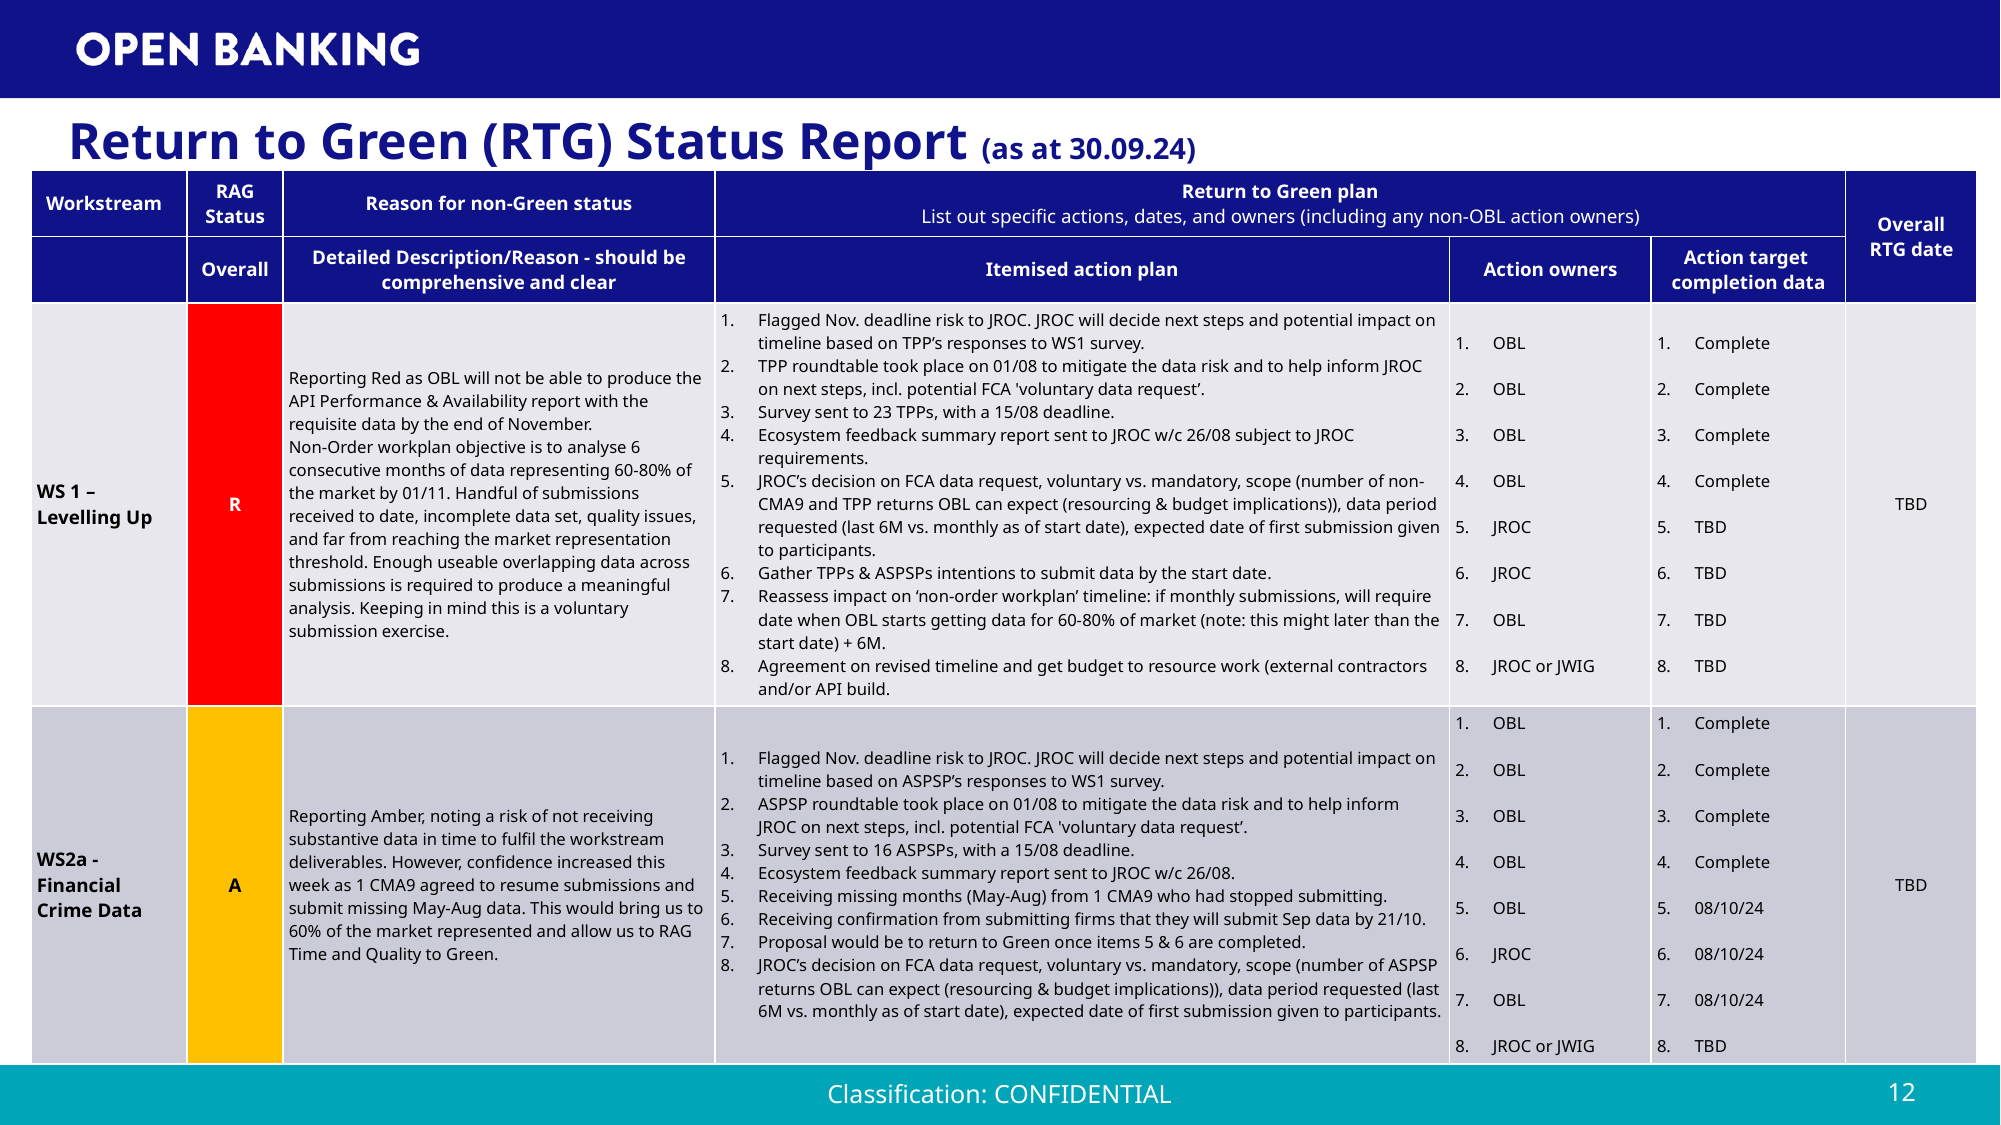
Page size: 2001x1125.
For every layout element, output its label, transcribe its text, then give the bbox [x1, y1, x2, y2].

table_cell R [188, 304, 282, 705]
table_header Return to Green plan List out specific actions, dates, and owners (including any non-OBL action owners) [716, 171, 1845, 236]
table_cell [32, 237, 186, 302]
table_cell WS2a - Financial Crime Data [32, 707, 186, 1063]
picture [43, 0, 452, 99]
table_cell Action owners [1450, 237, 1650, 302]
table_cell A [188, 707, 282, 1063]
table_cell Overall [188, 237, 282, 302]
table_cell Reporting Red as OBL will not be able to produce the API Performance & Availability report with the requisite data by the end of November. Non-Order workplan objective is to analyse 6 consecutive months of data representing 60-80% of the market by 01/11. Handful of submissions received to date, incomplete data set, quality issues, and far from reaching the market representation threshold. Enough useable overlapping data across submissions is required to produce a meaningful analysis. Keeping in mind this is a voluntary submission exercise. [284, 304, 714, 705]
table_cell Flagged Nov. deadline risk to JROC. JROC will decide next steps and potential impact on timeline based on TPP’s responses to WS1 survey. TPP roundtable took place on 01/08 to mitigate the data risk and to help inform JROC on next steps, incl. potential FCA 'voluntary data request’. Survey sent to 23 TPPs, with a 15/08 deadline. Ecosystem feedback summary report sent to JROC w/c 26/08 subject to JROC requirements. JROC’s decision on FCA data request, voluntary vs. mandatory, scope (number of non-CMA9 and TPP returns OBL can expect (resourcing & budget implications)), data period requested (last 6M vs. monthly as of start date), expected date of first submission given to participants. Gather TPPs & ASPSPs intentions to submit data by the start date. Reassess impact on ‘non-order workplan’ timeline: if monthly submissions, will require date when OBL starts getting data for 60-80% of market (note: this might later than the start date) + 6M. Agreement on revised timeline and get budget to resource work (external contractors and/or API build. [716, 304, 1449, 705]
table_cell Detailed Description/Reason - should be comprehensive and clear [284, 237, 714, 302]
footer Classification: CONFIDENTIAL [662, 1064, 1338, 1124]
table_header Workstream [32, 171, 186, 236]
table_cell Complete Complete Complete Complete 08/10/24 08/10/24 08/10/24 TBD [1652, 707, 1845, 1063]
table_cell Itemised action plan [716, 237, 1449, 302]
table_cell Flagged Nov. deadline risk to JROC. JROC will decide next steps and potential impact on timeline based on ASPSP’s responses to WS1 survey. ASPSP roundtable took place on 01/08 to mitigate the data risk and to help inform JROC on next steps, incl. potential FCA 'voluntary data request’. Survey sent to 16 ASPSPs, with a 15/08 deadline. Ecosystem feedback summary report sent to JROC w/c 26/08. Receiving missing months (May-Aug) from 1 CMA9 who had stopped submitting. Receiving confirmation from submitting firms that they will submit Sep data by 21/10. Proposal would be to return to Green once items 5 & 6 are completed. JROC’s decision on FCA data request, voluntary vs. mandatory, scope (number of ASPSP returns OBL can expect (resourcing & budget implications)), data period requested (last 6M vs. monthly as of start date), expected date of first submission given to participants. [716, 707, 1449, 1063]
table_header Overall RTG date [1846, 171, 1976, 302]
table_cell Action target completion data [1652, 237, 1845, 302]
table_cell Reporting Amber, noting a risk of not receiving substantive data in time to fulfil the workstream deliverables. However, confidence increased this week as 1 CMA9 agreed to resume submissions and submit missing May-Aug data. This would bring us to 60% of the market represented and allow us to RAG Time and Quality to Green. [284, 707, 714, 1063]
table_cell Complete Complete Complete Complete TBD TBD TBD TBD [1652, 304, 1845, 705]
table_cell OBL OBL OBL OBL JROC JROC OBL JROC or JWIG [1450, 304, 1650, 705]
table_header RAG Status [188, 171, 282, 236]
table_cell WS 1 – Levelling Up [32, 304, 186, 705]
table_cell TBD [1846, 304, 1976, 705]
table_header Reason for non-Green status [284, 171, 714, 236]
slide_number 12 [1412, 1064, 1932, 1124]
table_cell TBD [1846, 707, 1976, 1063]
title Return to Green (RTG) Status Report (as at 30.09.24) [53, 98, 1525, 170]
table_cell OBL OBL OBL OBL OBL JROC OBL JROC or JWIG [1450, 707, 1650, 1063]
